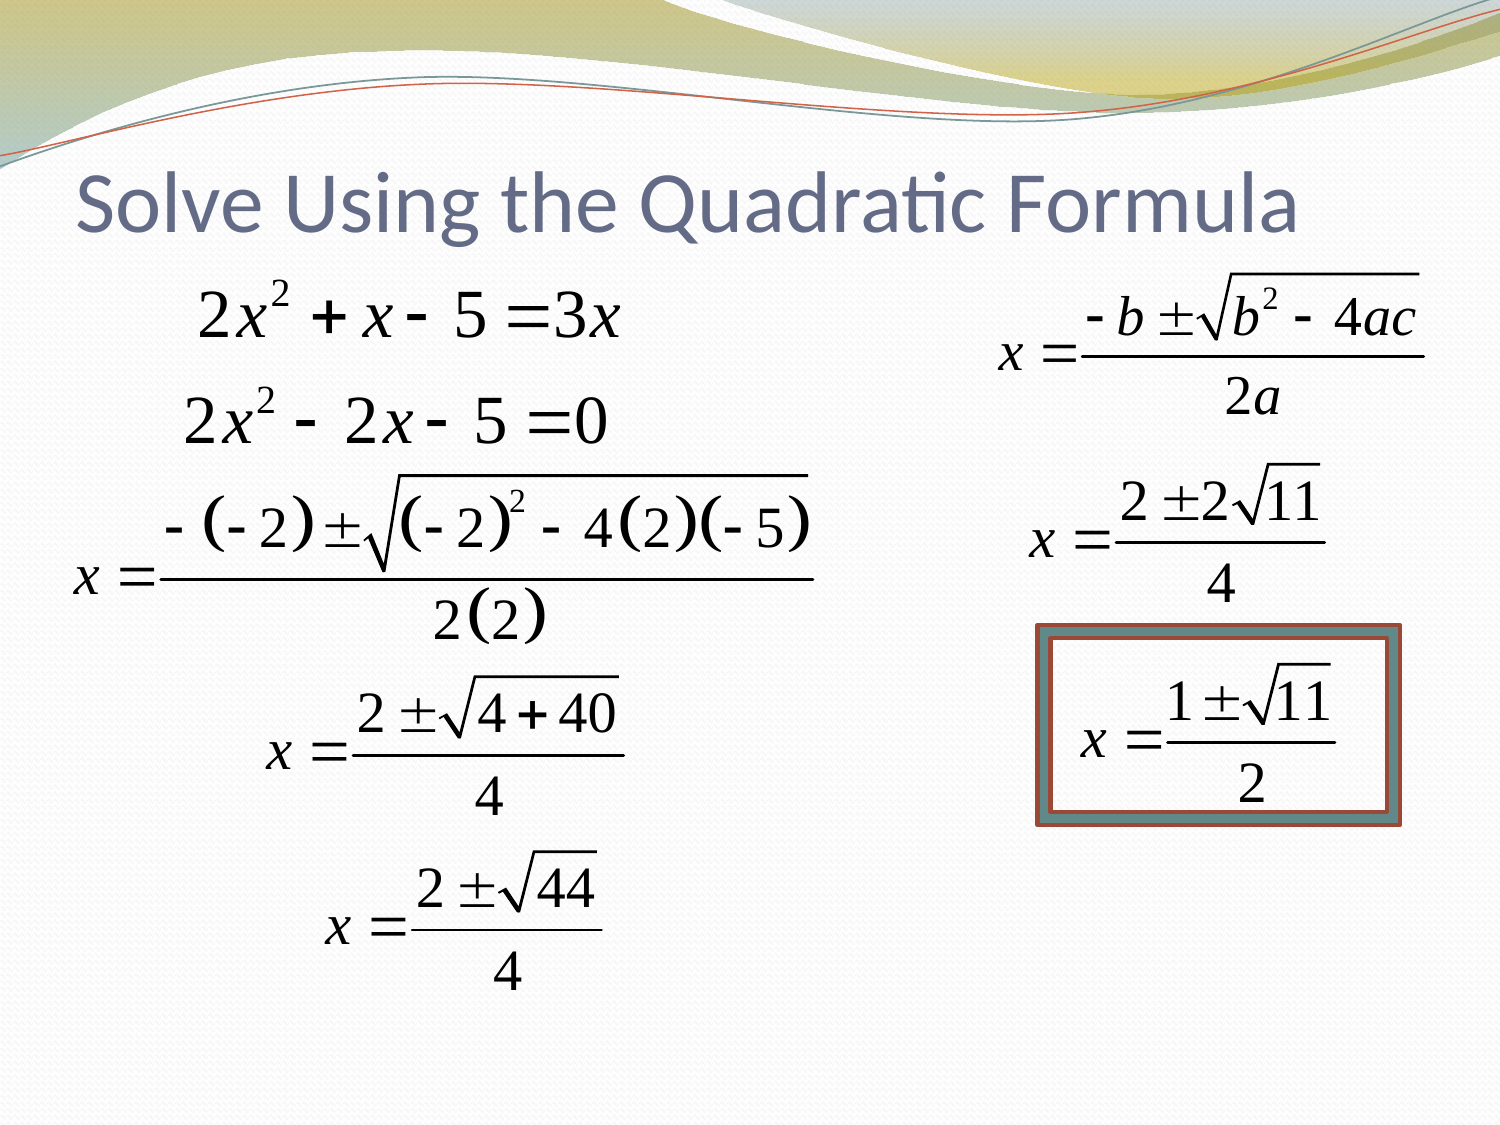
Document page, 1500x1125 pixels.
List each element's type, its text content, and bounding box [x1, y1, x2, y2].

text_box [254, 662, 635, 829]
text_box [172, 369, 622, 461]
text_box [1017, 449, 1335, 616]
text_box [1035, 623, 1402, 827]
title Solve Using the Quadratic Formula [75, 62, 1438, 250]
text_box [313, 837, 616, 1004]
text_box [62, 462, 827, 673]
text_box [987, 262, 1438, 428]
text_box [1068, 649, 1348, 816]
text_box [187, 262, 636, 355]
